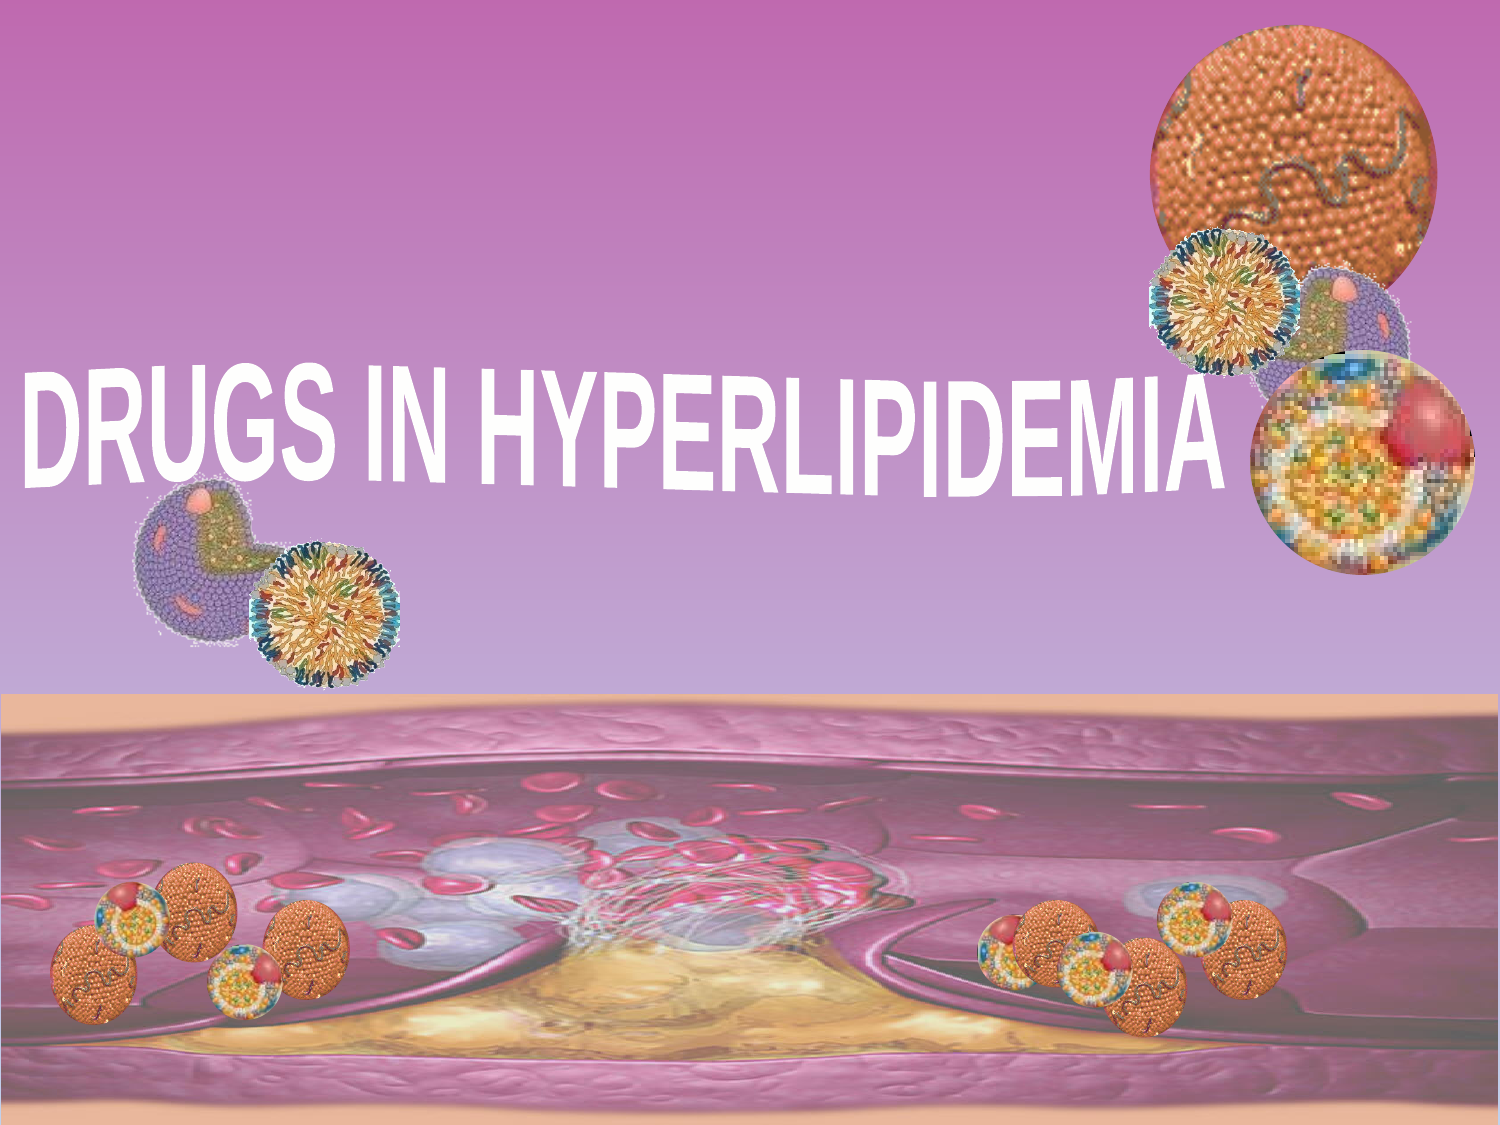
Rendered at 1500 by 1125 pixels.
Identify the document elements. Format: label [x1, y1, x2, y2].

picture [1, 694, 1498, 1125]
picture [1149, 24, 1476, 576]
picture [112, 449, 401, 692]
